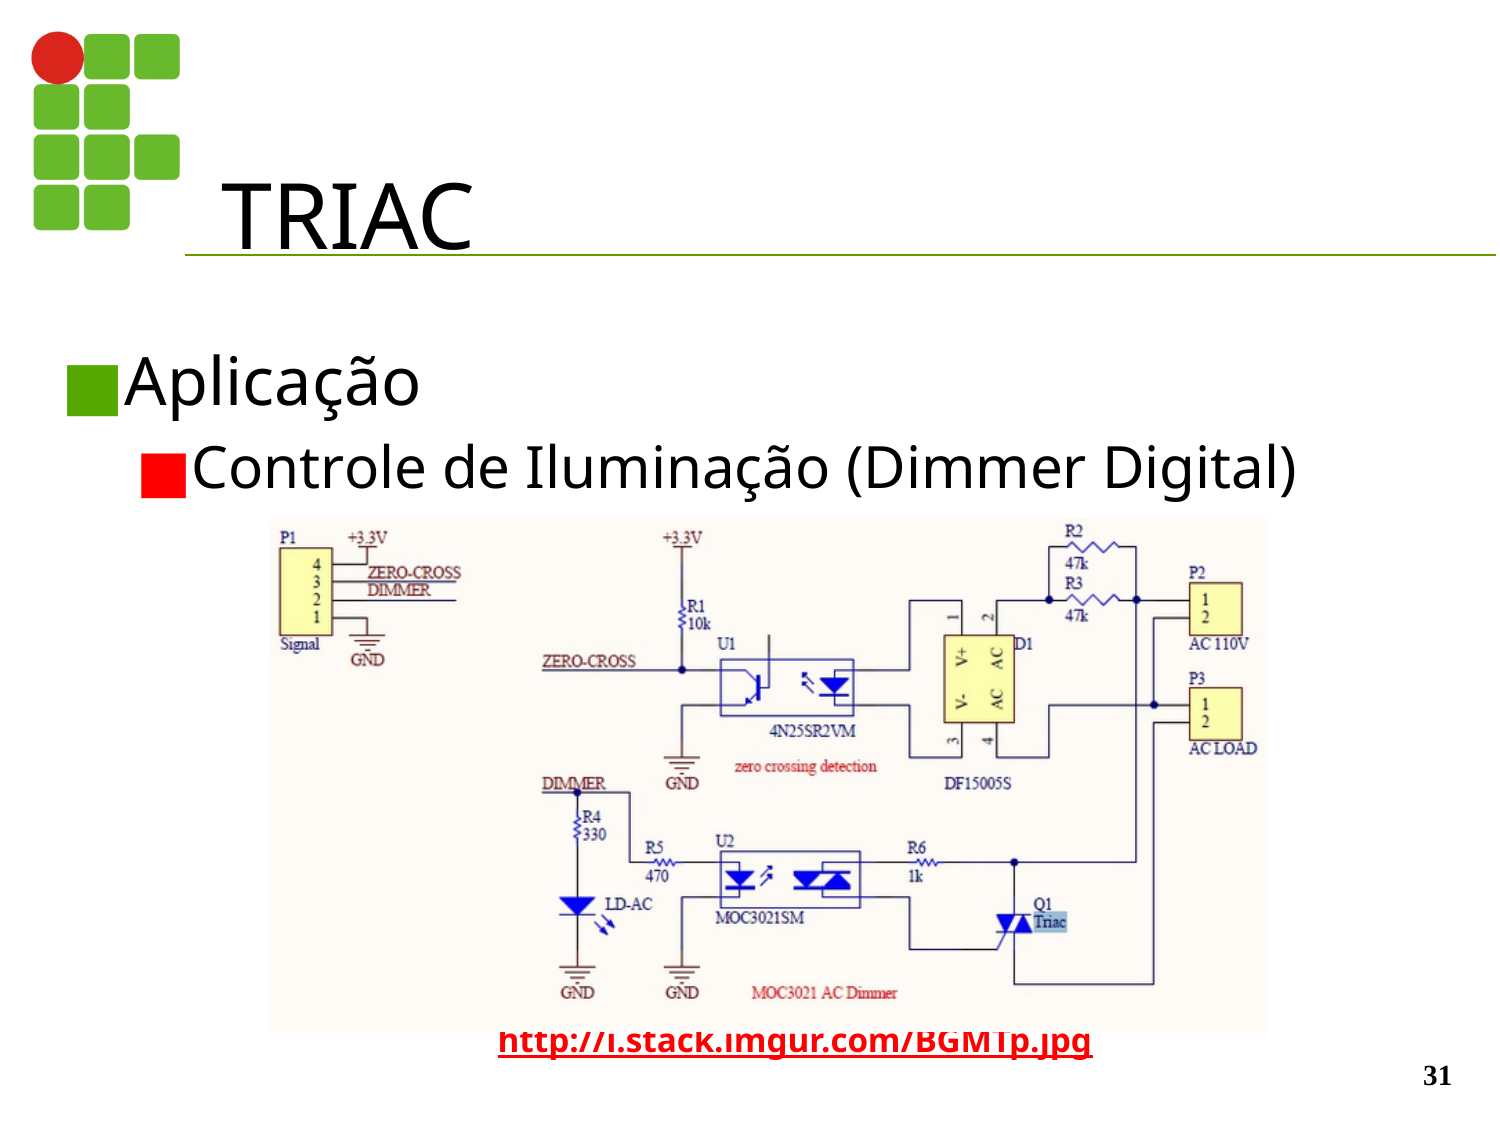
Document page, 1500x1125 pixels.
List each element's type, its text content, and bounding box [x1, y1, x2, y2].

title TRIAC [206, 35, 1468, 275]
list Aplicação Controle de Iluminação (Dimmer Digital) http://i.stack.imgur.com/BGMTp.jpg [46, 331, 1469, 551]
picture [269, 517, 1269, 1032]
picture [29, 30, 182, 232]
text_box ‹#› [1155, 1024, 1468, 1100]
